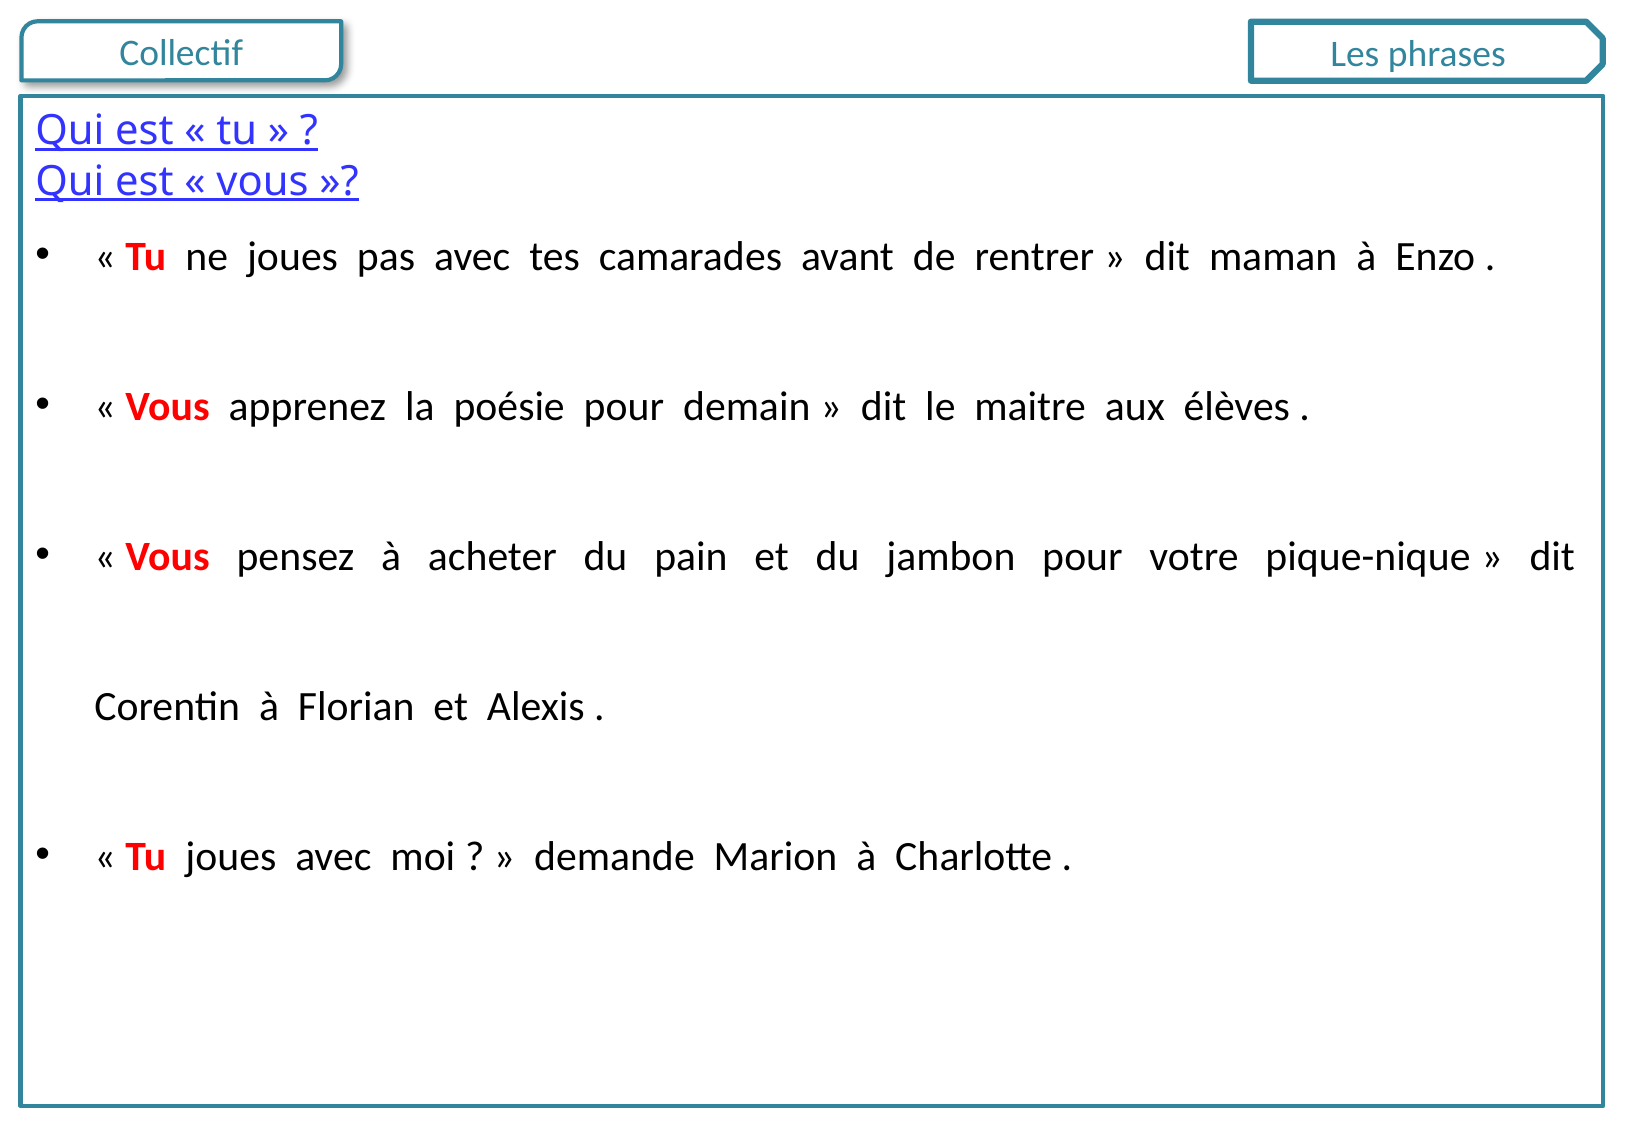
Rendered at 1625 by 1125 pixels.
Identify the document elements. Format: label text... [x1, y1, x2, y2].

list Qui est « tu » ? Qui est « vous »? « Tu ne joues pas avec tes camarades avant de rentrer » dit maman à Enzo . « Vous apprenez la poésie pour demain » dit le maitre aux élèves . « Vous pensez à acheter du pain et du jambon pour votre pique-nique » dit Corentin à Florian et Alexis . « Tu joues avec moi ? » demande Marion à Charlotte . [18, 94, 1605, 1108]
list Les phrases [1251, 21, 1585, 81]
